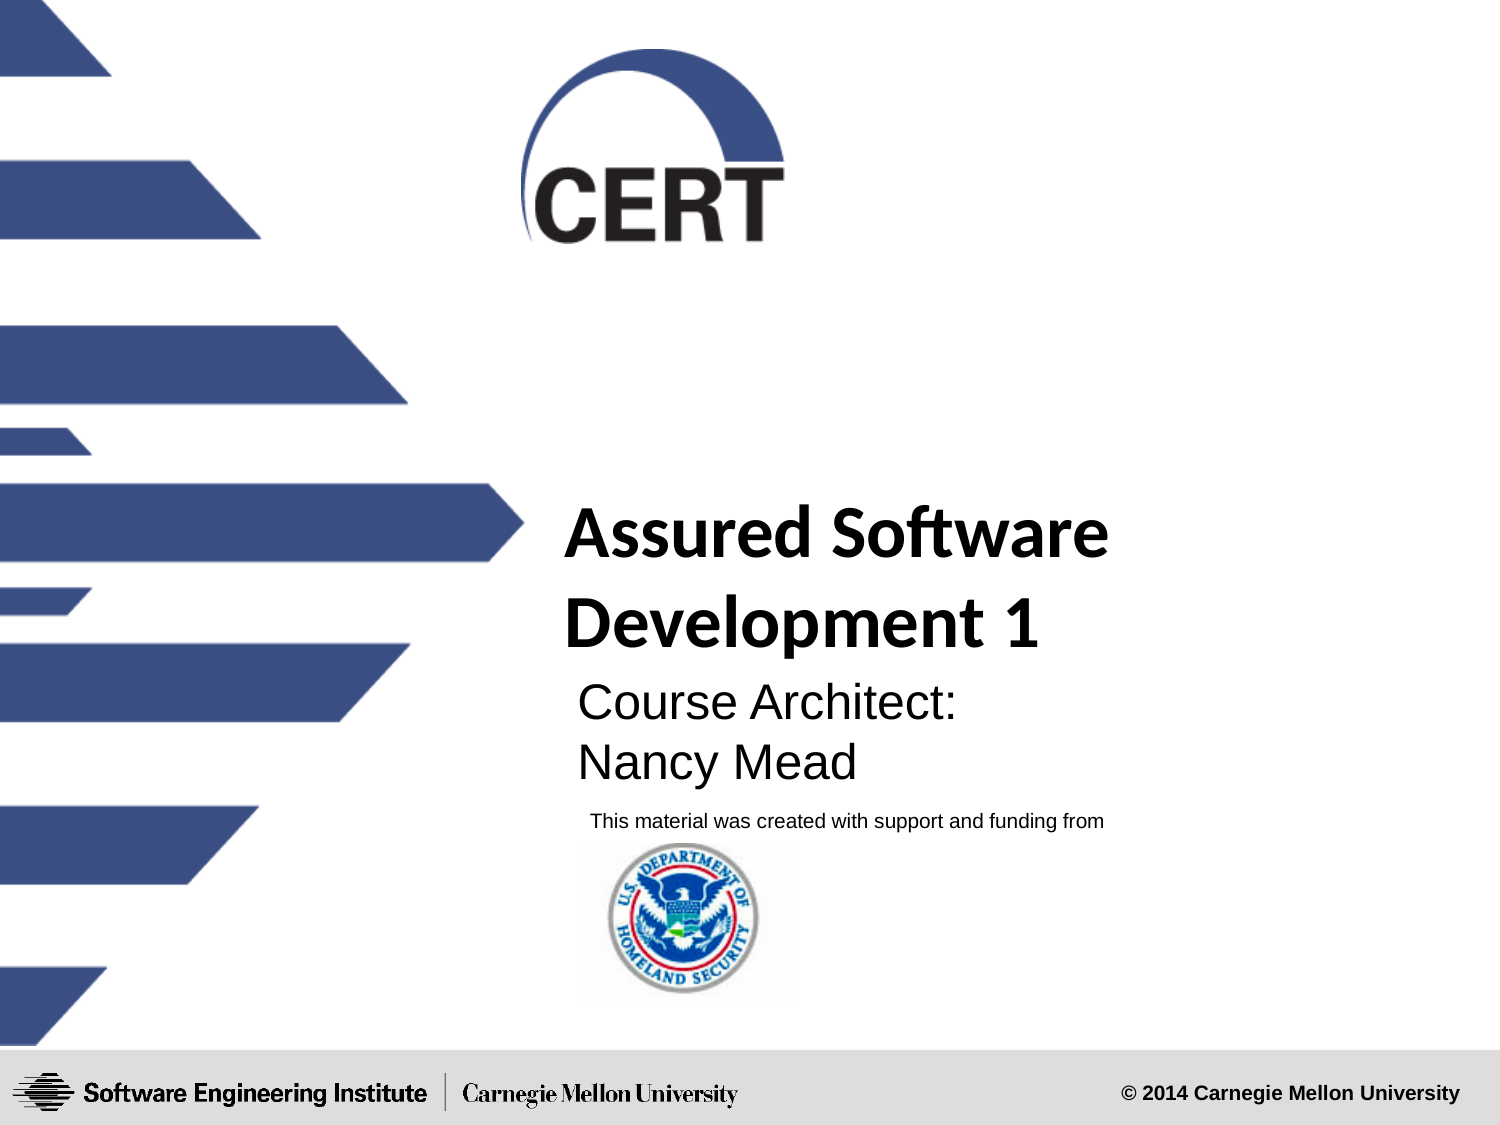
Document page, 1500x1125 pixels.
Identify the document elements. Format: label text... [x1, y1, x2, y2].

text_box Course Architect: Nancy Mead [562, 662, 1463, 738]
text_box This material was created with support and funding from [575, 800, 1225, 840]
picture [577, 843, 795, 1005]
title Assured Software Development 1 [549, 474, 1451, 688]
picture [12, 1073, 738, 1111]
picture [0, 0, 785, 1046]
